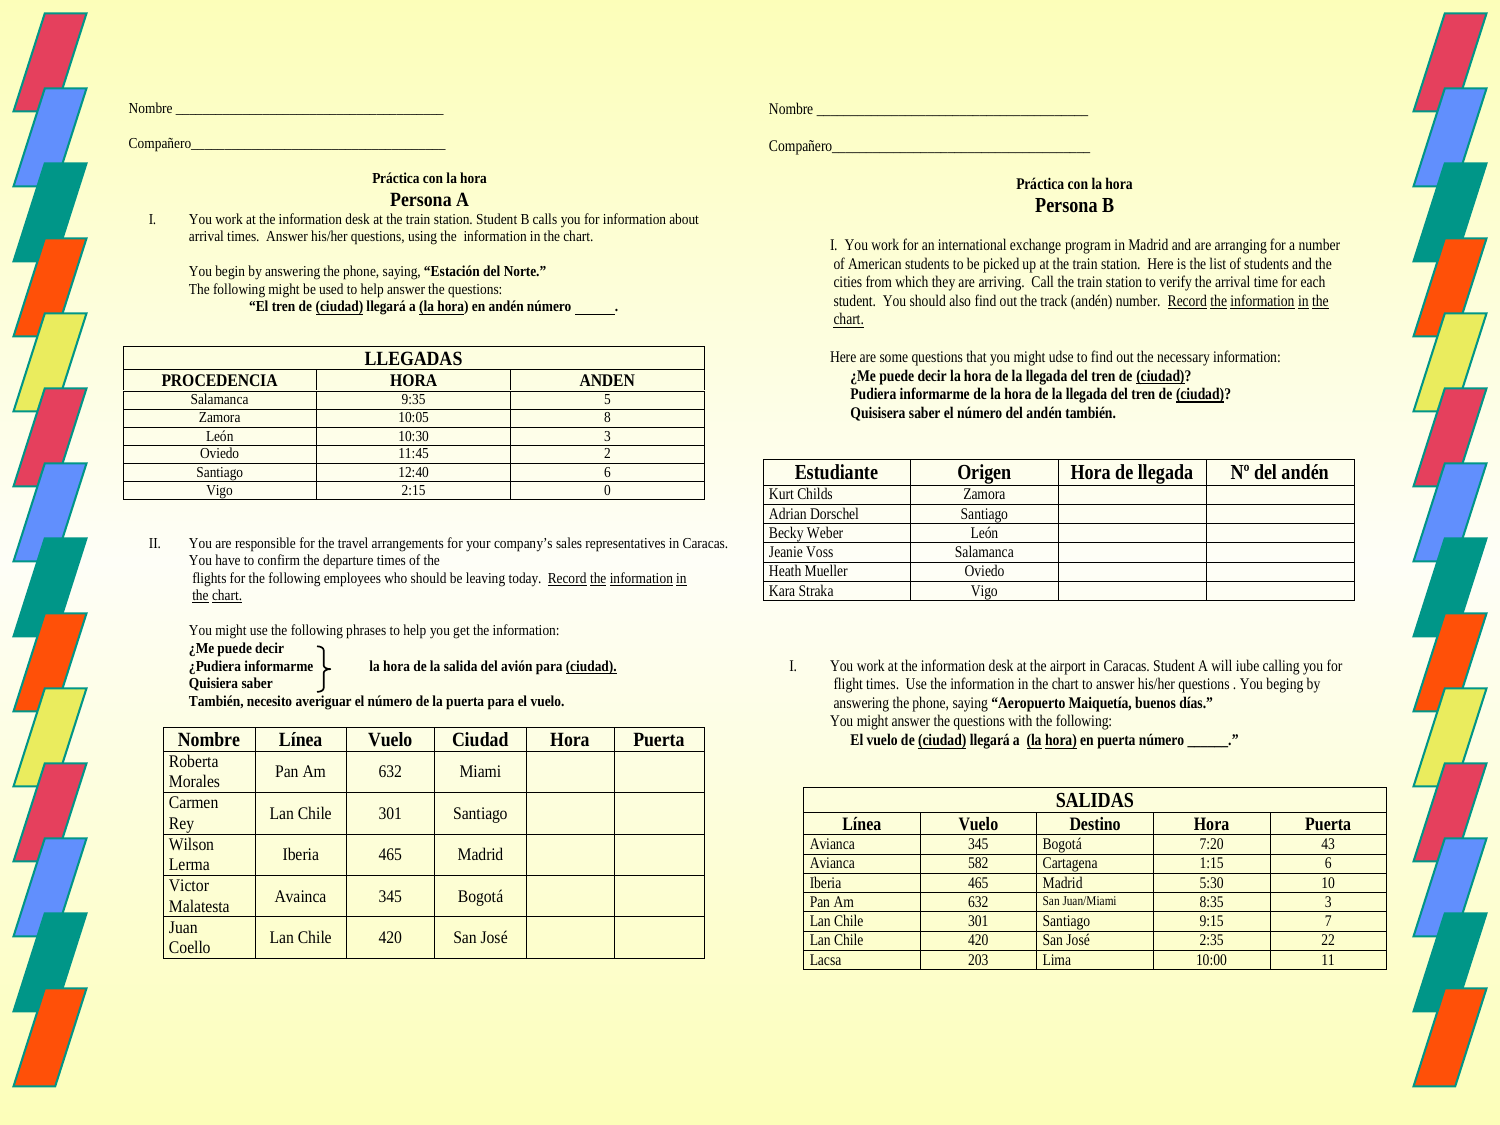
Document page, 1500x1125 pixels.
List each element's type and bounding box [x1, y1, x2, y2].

list [112, 99, 738, 976]
list [762, 99, 1388, 988]
